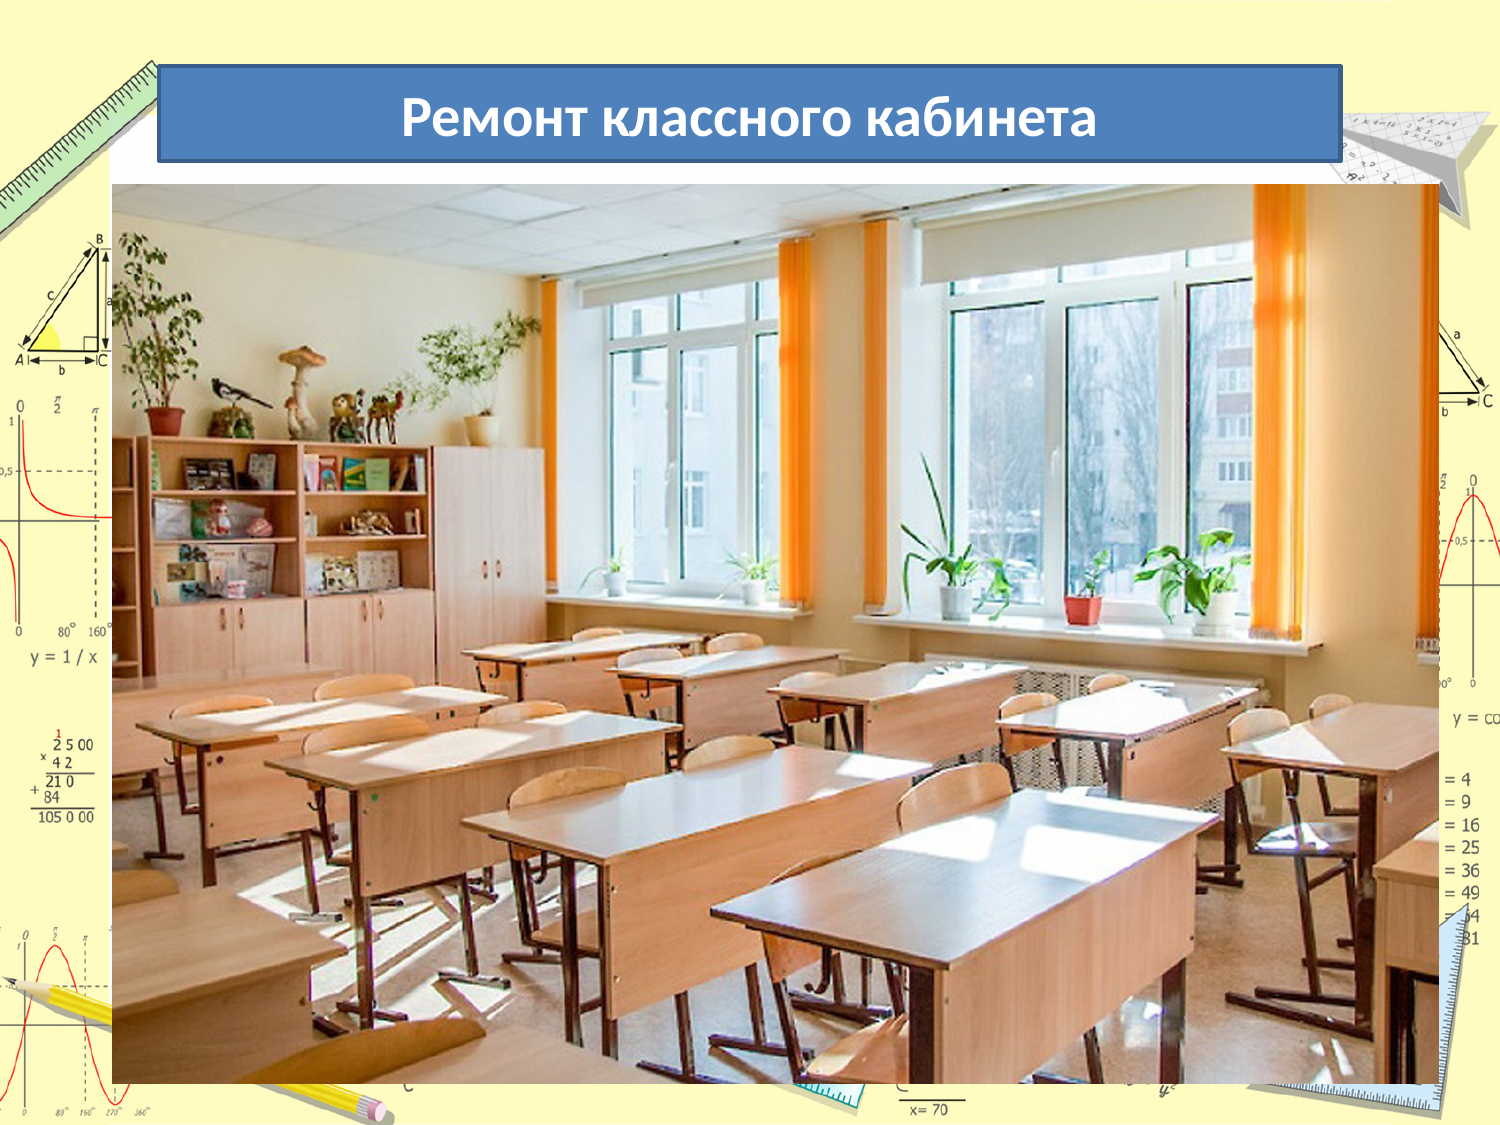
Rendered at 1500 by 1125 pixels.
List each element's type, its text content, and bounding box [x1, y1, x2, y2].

text_box Ремонт классного кабинета [157, 64, 1343, 163]
picture [0, 0, 1500, 1125]
